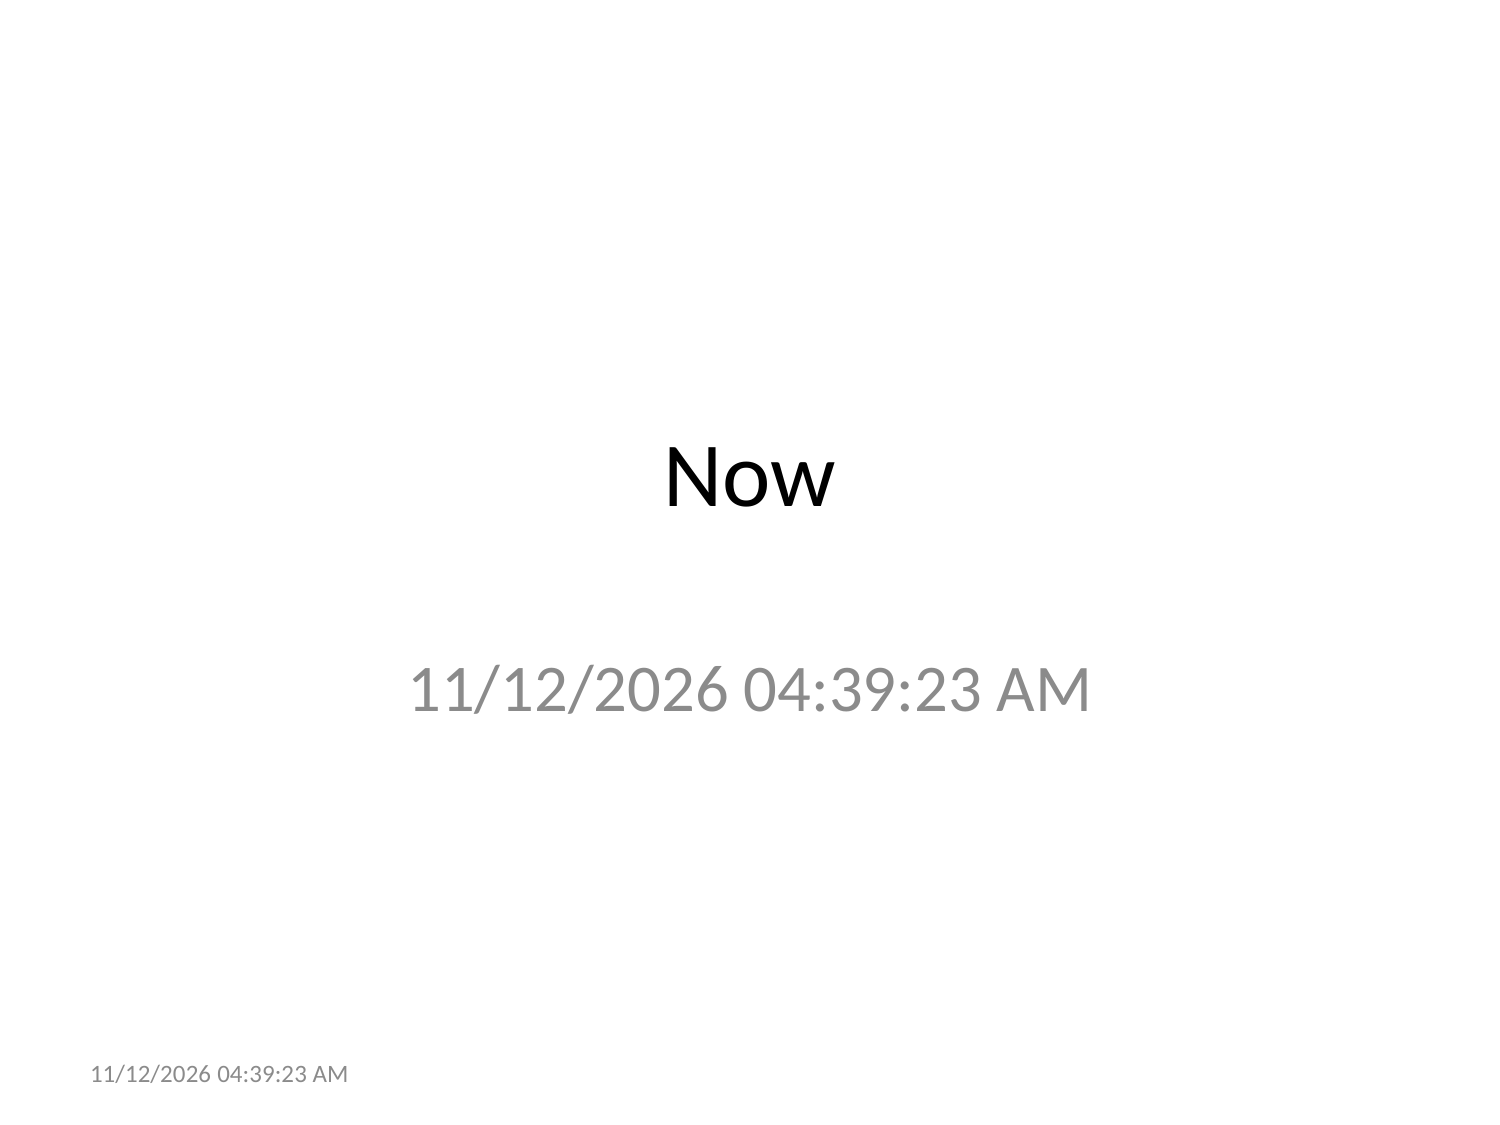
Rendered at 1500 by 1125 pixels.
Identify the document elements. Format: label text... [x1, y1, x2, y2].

title Now [112, 349, 1388, 591]
subtitle 2011-12-19 10:20:04 AM [225, 637, 1275, 925]
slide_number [75, 1042, 425, 1103]
